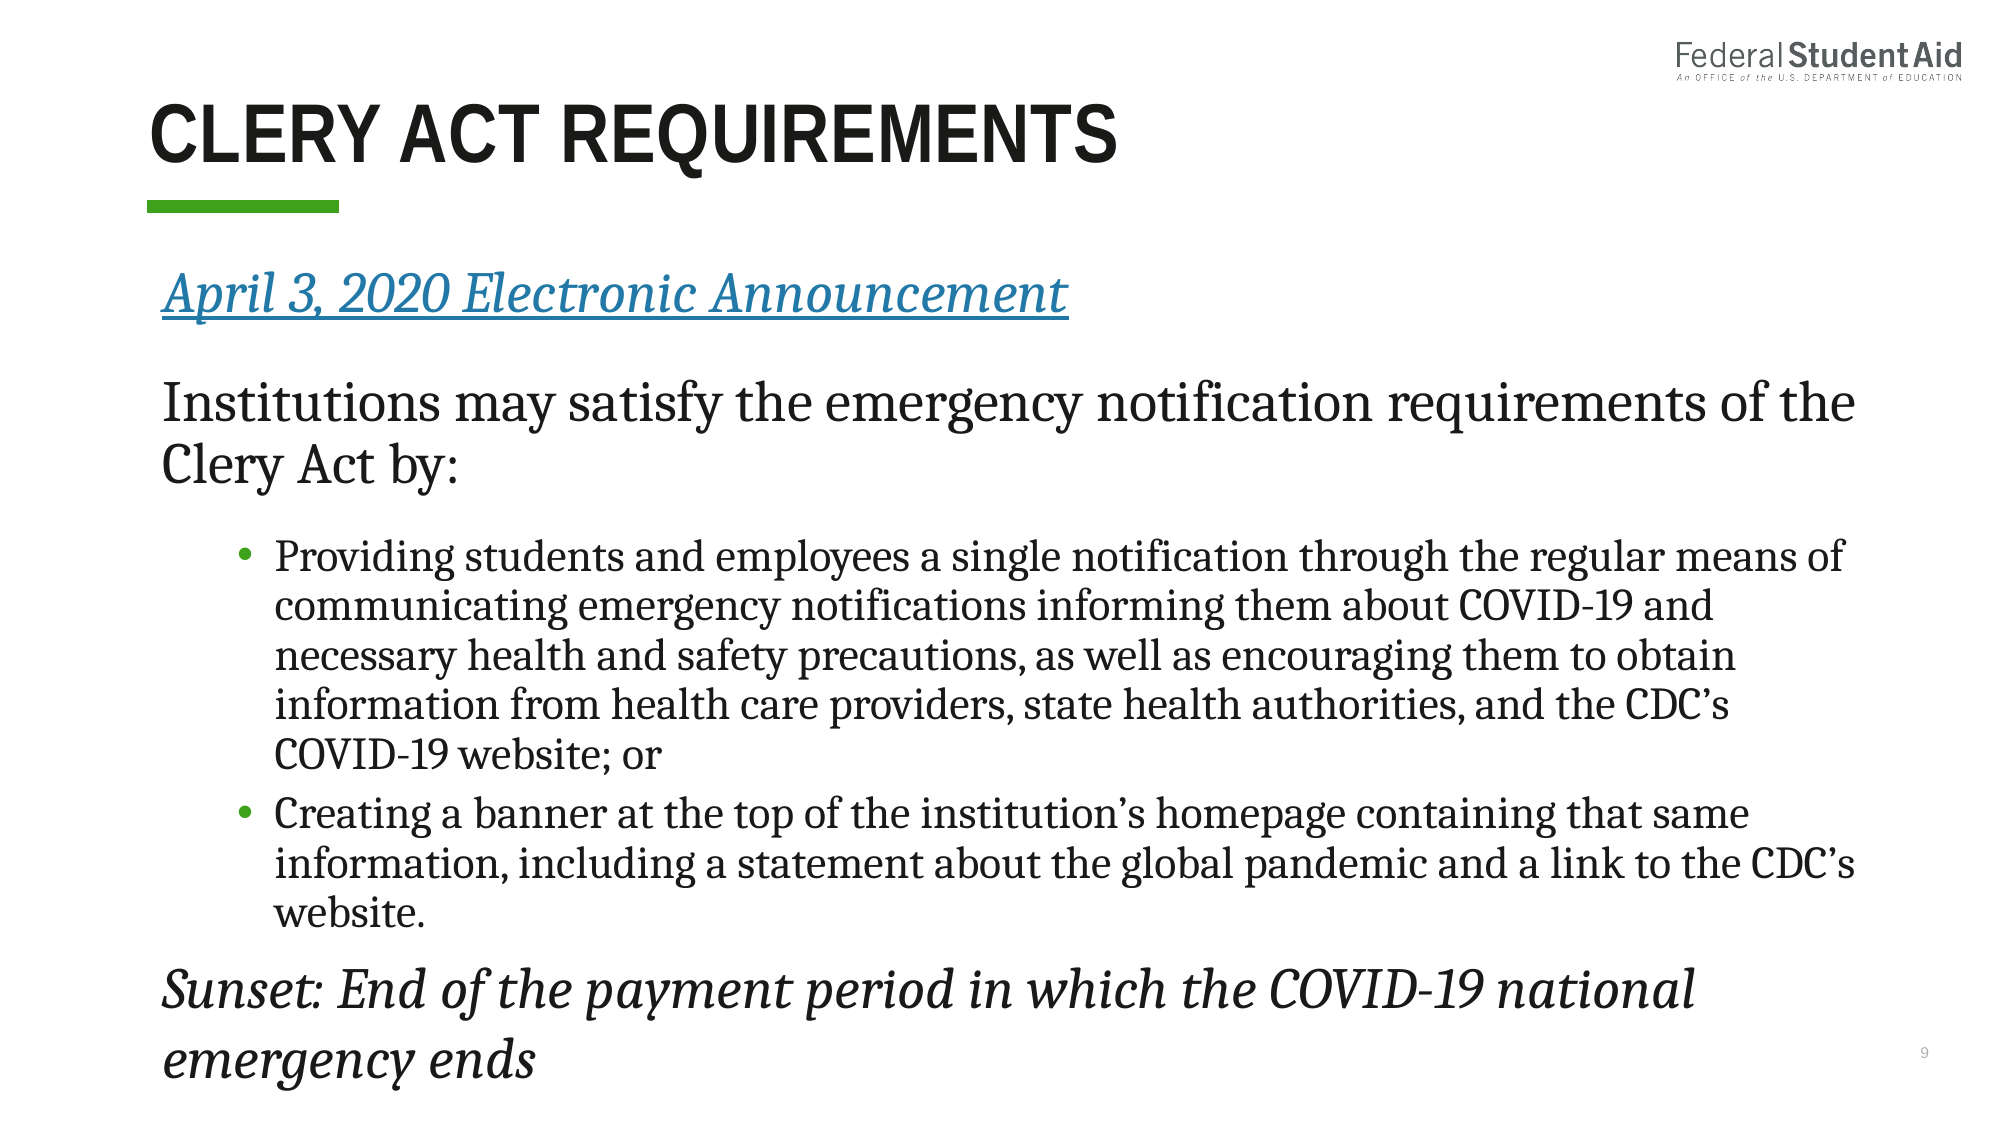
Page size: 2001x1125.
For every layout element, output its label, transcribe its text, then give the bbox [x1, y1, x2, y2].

picture [1651, 16, 1986, 106]
slide_number 9 [1920, 1042, 1986, 1094]
title Clery act requirements [149, 57, 1606, 189]
list April 3, 2020 Electronic Announcement Institutions may satisfy the emergency notification requirements of the Clery Act by: Providing students and employees a single notification through the regular means of communicating emergency notifications informing them about COVID-19 and necessary health and safety precautions, as well as encouraging them to obtain information from health care providers, state health authorities, and the CDC’s COVID-19 website; or Creating a banner at the top of the institution’s homepage containing that same information, including a statement about the global pandemic and a link to the CDC’s website. Sunset: End of the payment period in which the COVID-19 national emergency ends [147, 254, 1878, 1043]
